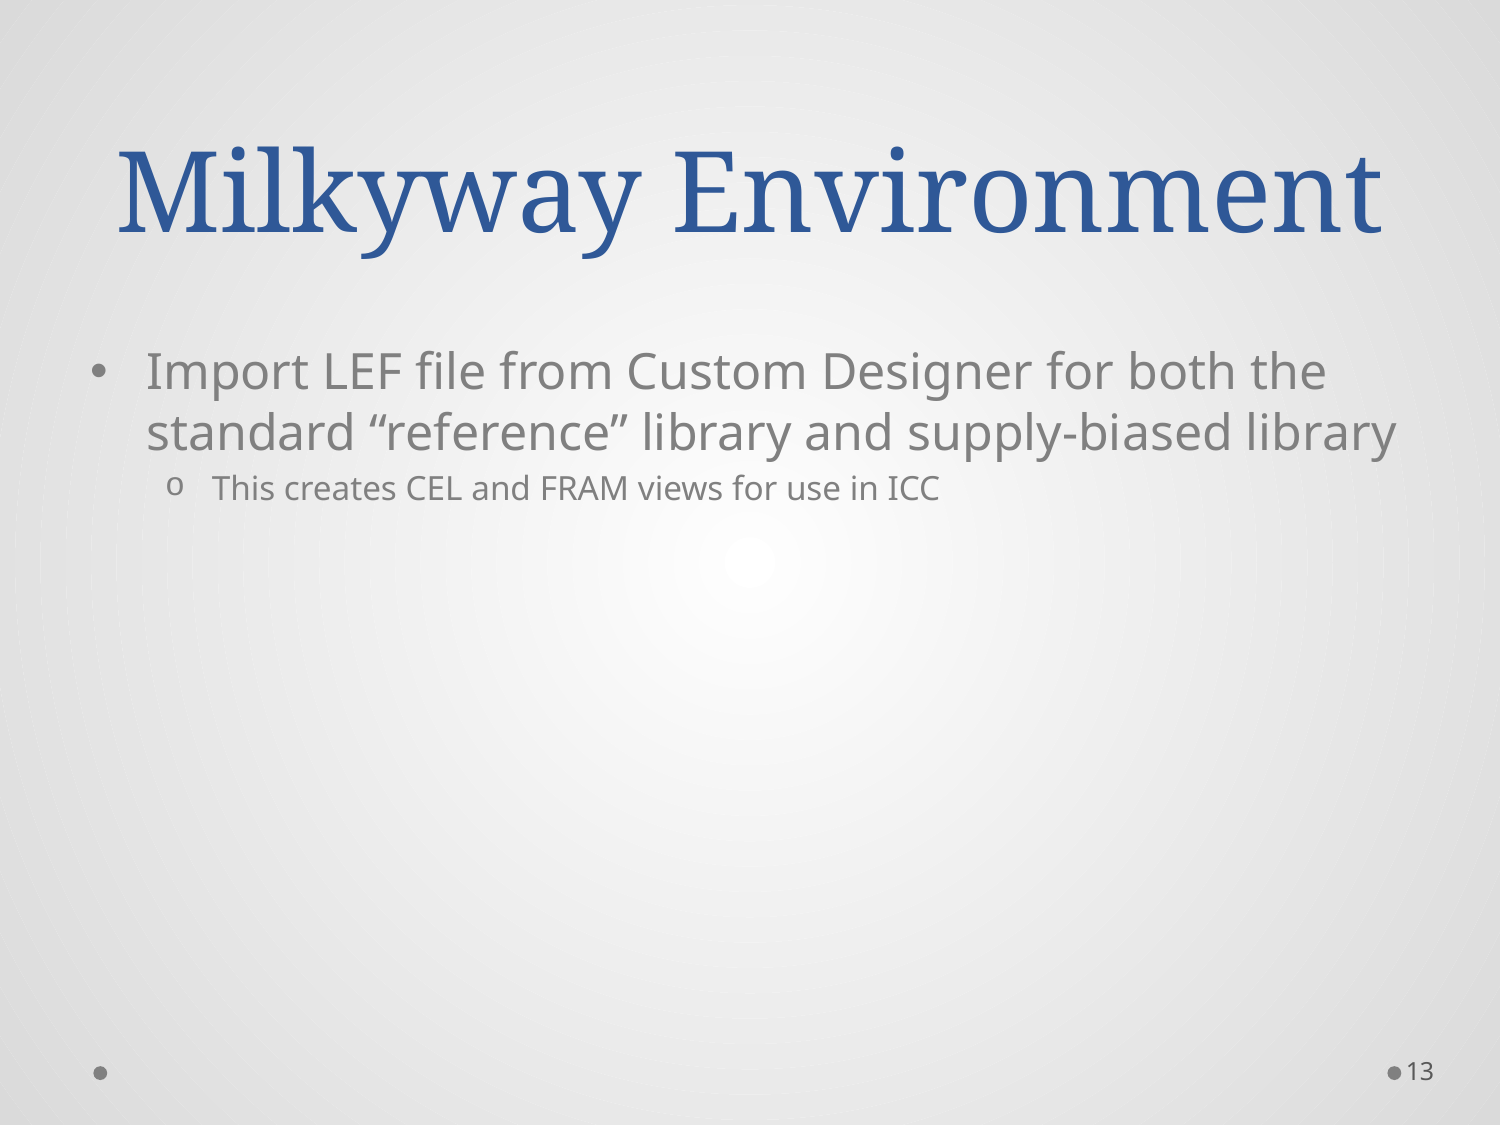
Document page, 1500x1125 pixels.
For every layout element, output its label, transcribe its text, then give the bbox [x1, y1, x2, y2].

slide_number 13 [1401, 1042, 1494, 1103]
title Milkyway Environment [75, 0, 1425, 262]
list Import LEF file from Custom Designer for both the standard “reference” library and supply-biased library This creates CEL and FRAM views for use in ICC [75, 262, 1425, 1005]
